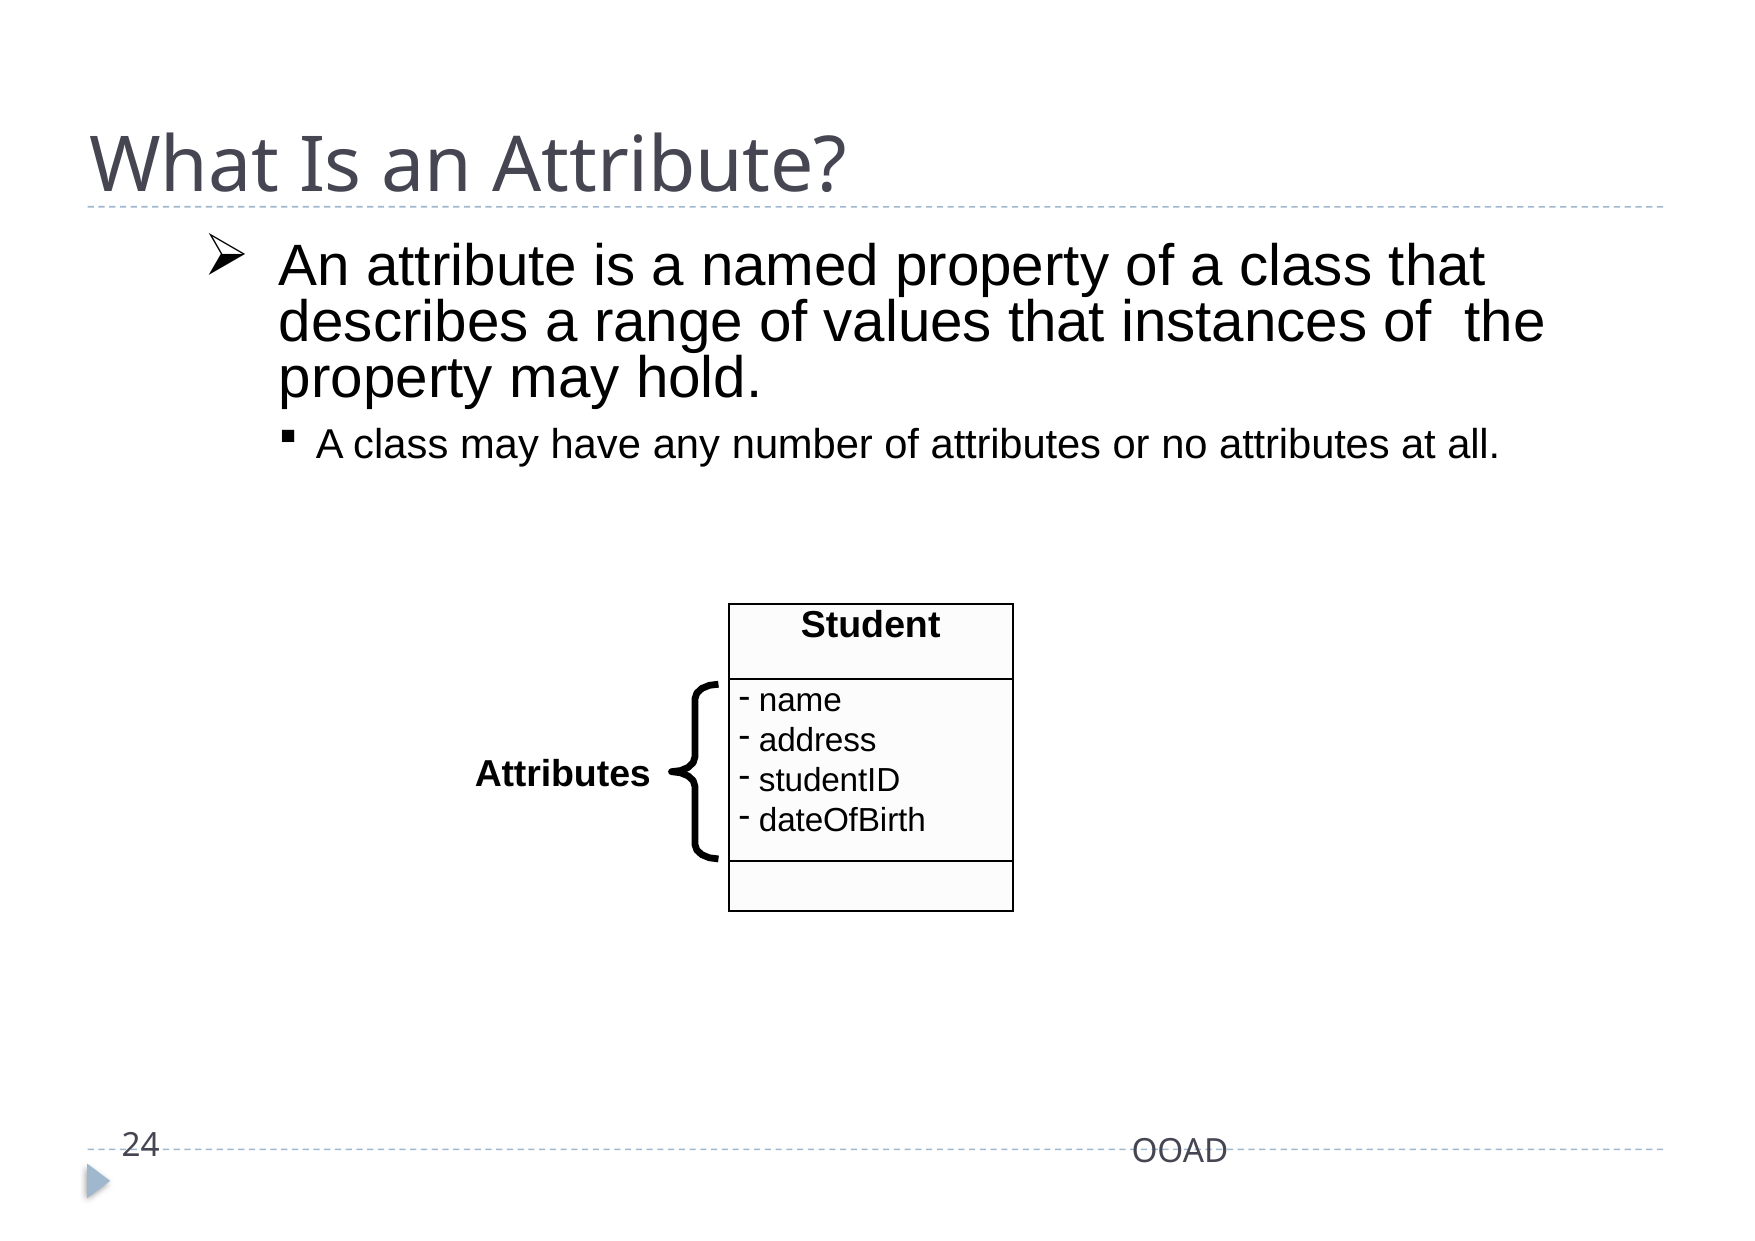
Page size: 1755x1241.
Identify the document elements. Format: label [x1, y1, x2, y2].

table_header [730, 605, 1012, 678]
text_box [201, 240, 1602, 467]
footer [556, 1149, 1229, 1241]
text_box [214, 240, 241, 254]
slide_number [117, 1149, 498, 1241]
table_cell [730, 862, 1012, 910]
text_box [472, 748, 655, 794]
title [87, 0, 1667, 207]
text_box [671, 684, 719, 859]
table_cell [730, 680, 1012, 860]
